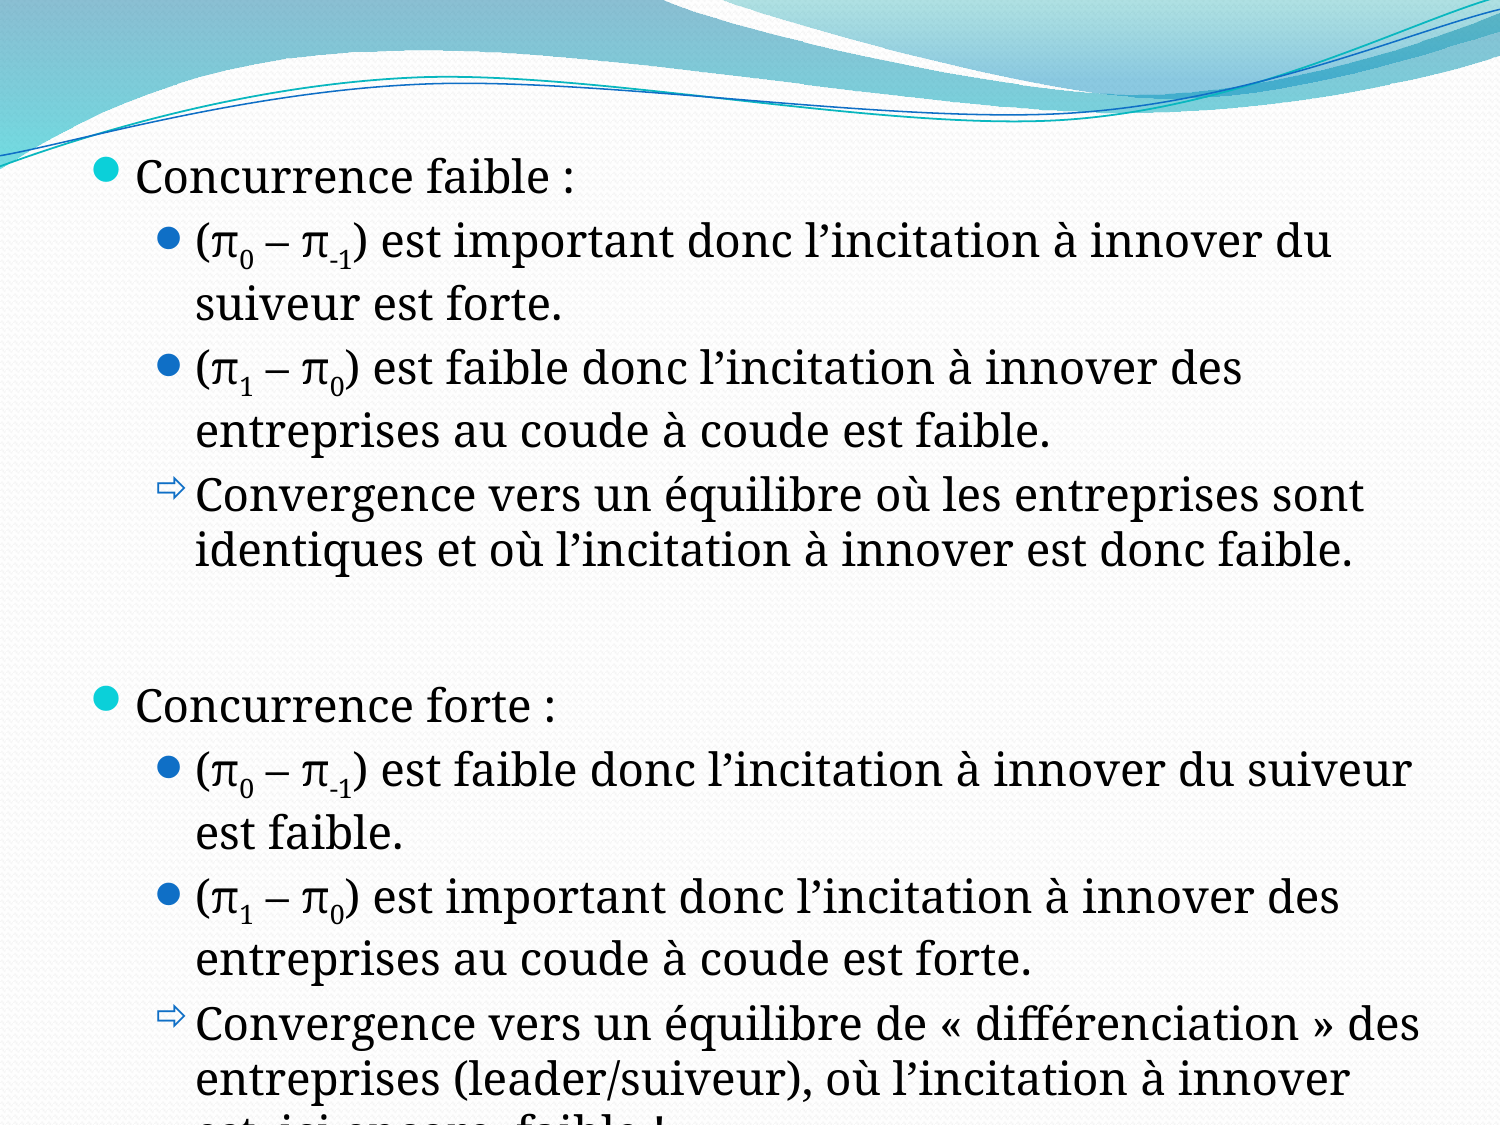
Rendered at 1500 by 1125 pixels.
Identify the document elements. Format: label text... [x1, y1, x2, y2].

list Concurrence faible : (π0 – π-1) est important donc l’incitation à innover du suiveur est forte. (π1 – π0) est faible donc l’incitation à innover des entreprises au coude à coude est faible. Convergence vers un équilibre où les entreprises sont identiques et où l’incitation à innover est donc faible. Concurrence forte : (π0 – π-1) est faible donc l’incitation à innover du suiveur est faible. (π1 – π0) est important donc l’incitation à innover des entreprises au coude à coude est forte. Convergence vers un équilibre de « différenciation » des entreprises (leader/suiveur), où l’incitation à innover est, ici encore, faible ! [75, 140, 1442, 1102]
